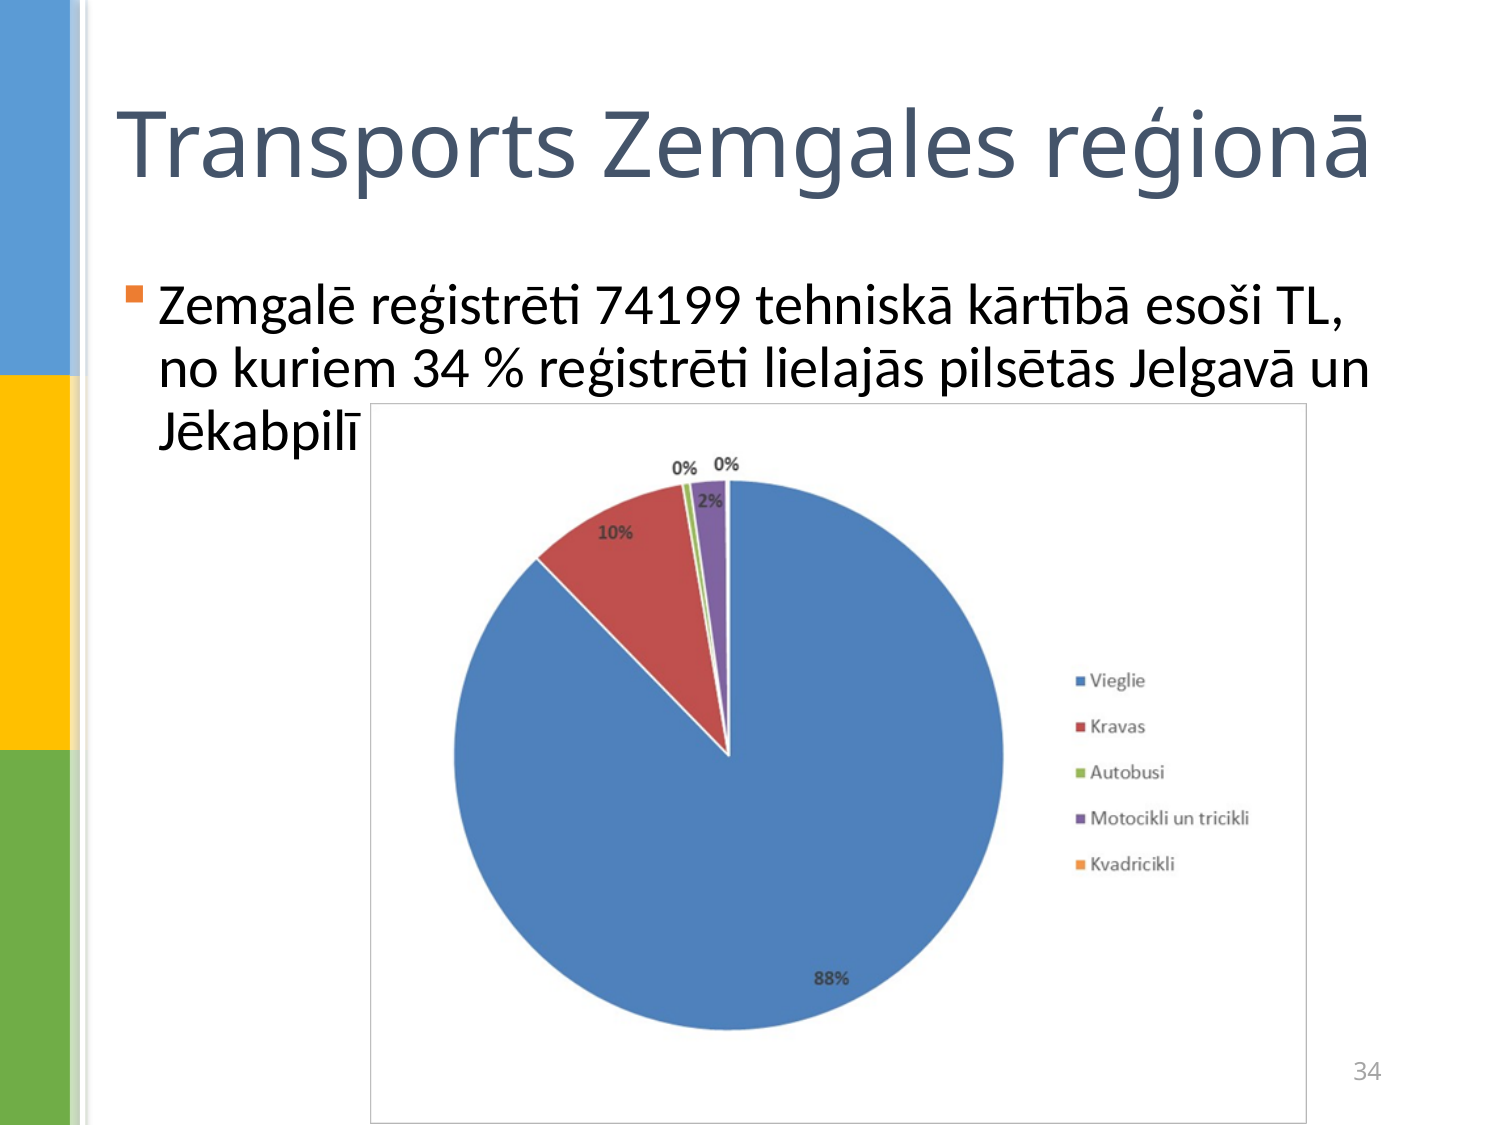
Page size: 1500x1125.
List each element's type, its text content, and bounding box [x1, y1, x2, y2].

picture [366, 400, 1309, 1125]
slide_number 34 [1317, 1042, 1397, 1103]
list Zemgalē reģistrēti 74199 tehniskā kārtībā esoši TL, no kuriem 34 % reģistrēti lielajās pilsētās Jelgavā un Jēkabpilī [106, 266, 1400, 497]
title Transports Zemgales reģionā [101, 32, 1396, 250]
